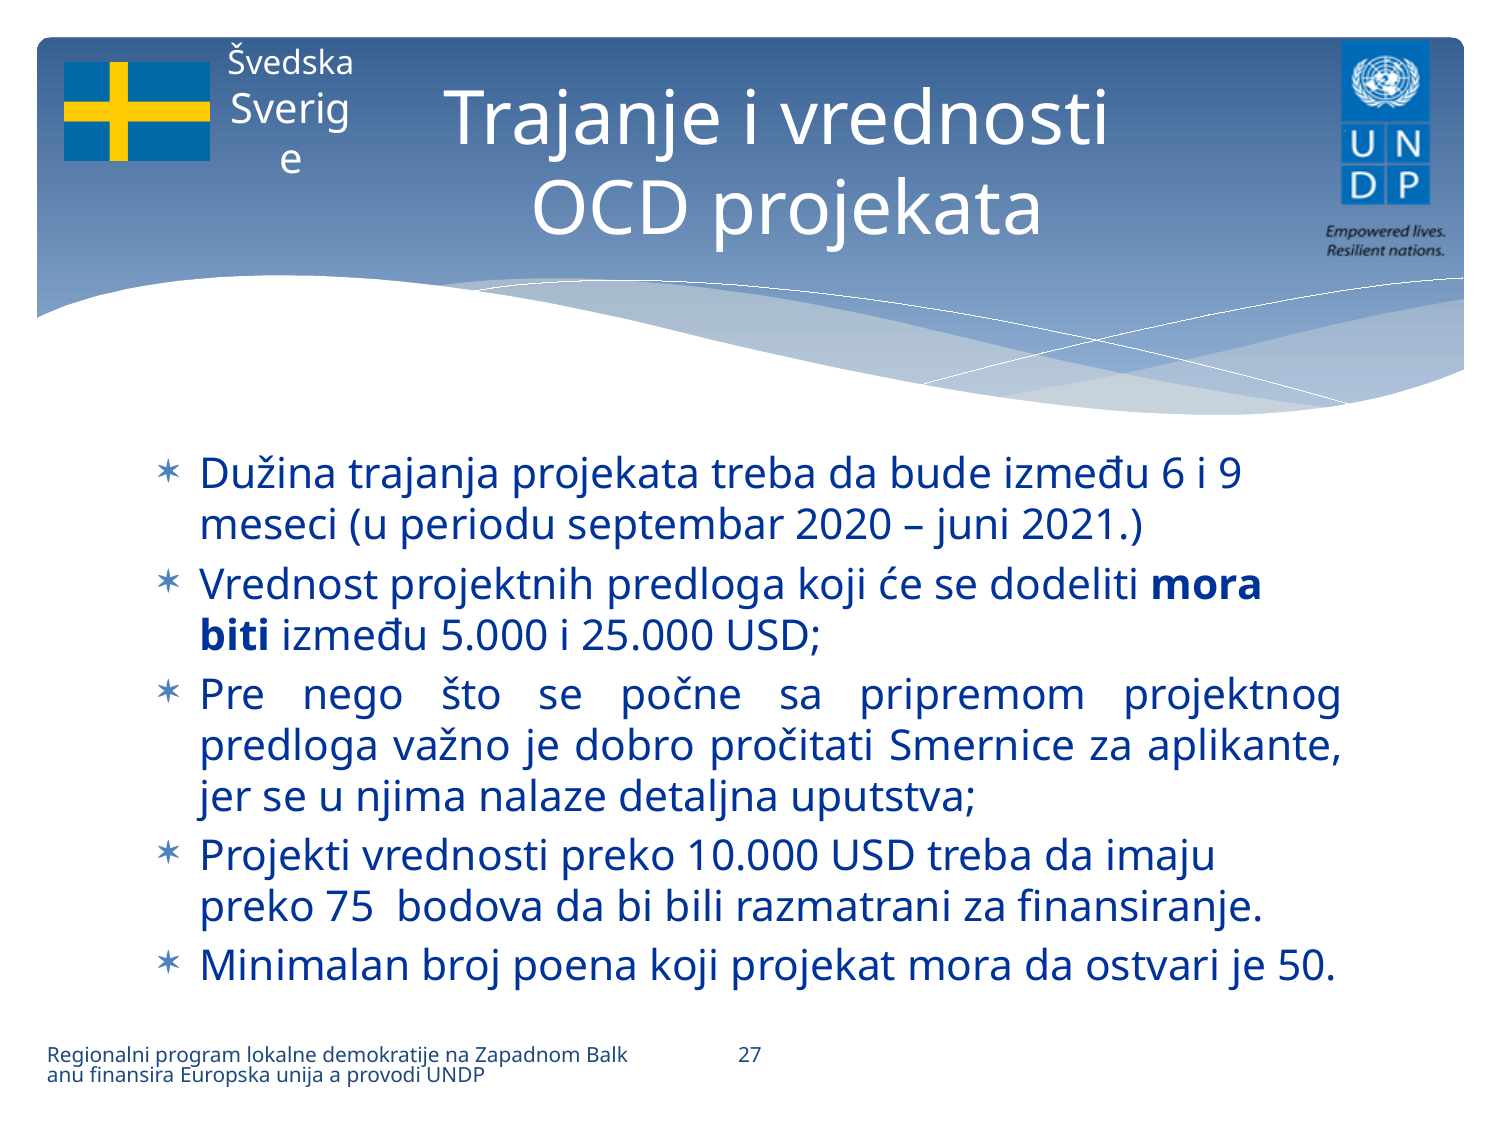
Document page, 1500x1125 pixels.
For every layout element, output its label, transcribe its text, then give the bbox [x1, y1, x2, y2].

slide_number 27 [654, 1025, 846, 1086]
picture [64, 62, 210, 162]
text_box Švedska Sverige [210, 61, 378, 162]
title Trajanje i vrednosti OCD projekata [1453, 57, 1463, 263]
title Trajanje i vrednosti OCD projekata [112, 57, 1320, 263]
footer Regionalni program lokalne demokratije na Zapadnom Balkanu finansira Europska unija a provodi UNDP [31, 1025, 653, 1086]
list Dužina trajanja projekata treba da bude između 6 i 9 meseci (u periodu septembar 2020 – juni 2021.) Vrednost projektnih predloga koji će se dodeliti mora biti između 5.000 i 25.000 USD; Pre nego što se počne sa pripremom projektnog predloga važno je dobro pročitati Smernice za aplikante, jer se u njima nalaze detaljna uputstva; Projekti vrednosti preko 10.000 USD treba da imaju preko 75 bodova da bi bili razmatrani za finansiranje. Minimalan broj poena koji projekat mora da ostvari je 50. [143, 438, 1359, 1005]
picture [1326, 41, 1449, 281]
